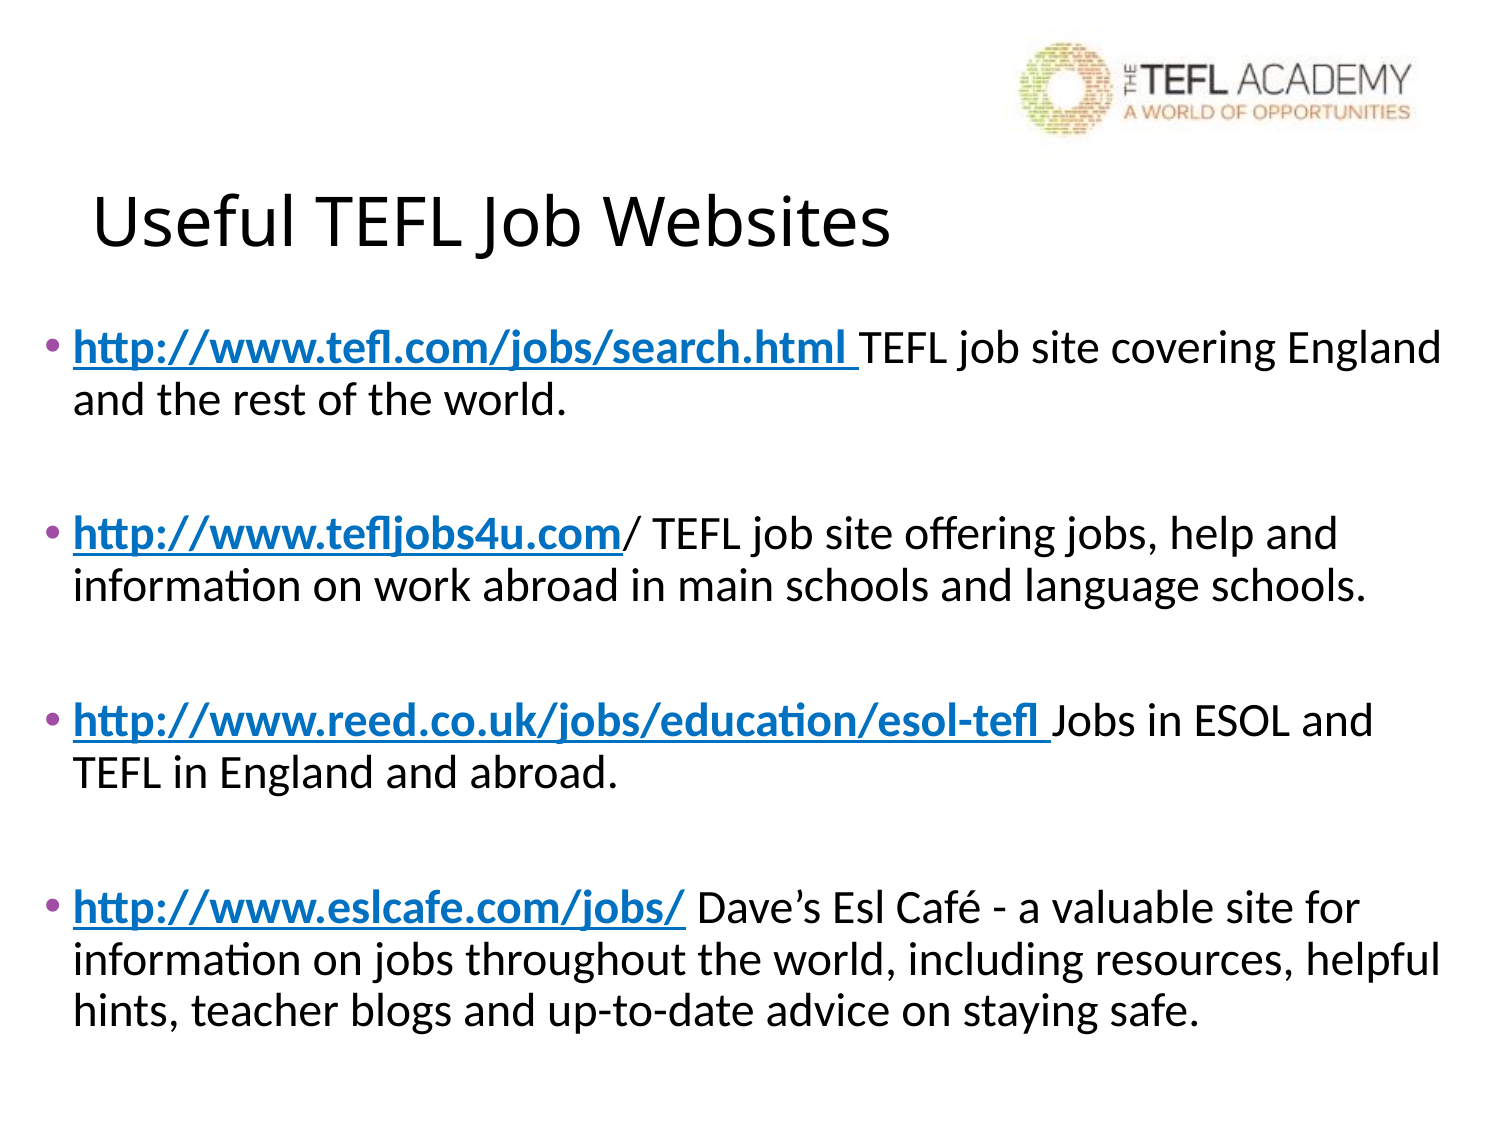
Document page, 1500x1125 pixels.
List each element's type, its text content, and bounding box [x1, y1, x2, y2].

title Useful TEFL Job Websites [76, 137, 1427, 313]
picture [1002, 30, 1446, 157]
list http://www.tefl.com/jobs/search.html TEFL job site covering England and the rest of the world. http://www.tefljobs4u.com/ TEFL job site offering jobs, help and information on work abroad in main schools and language schools. http://www.reed.co.uk/jobs/education/esol-tefl Jobs in ESOL and TEFL in England and abroad. http://www.eslcafe.com/jobs/ Dave’s Esl Café - a valuable site for information on jobs throughout the world, including resources, helpful hints, teacher blogs and up-to-date advice on staying safe. [29, 314, 1483, 1125]
